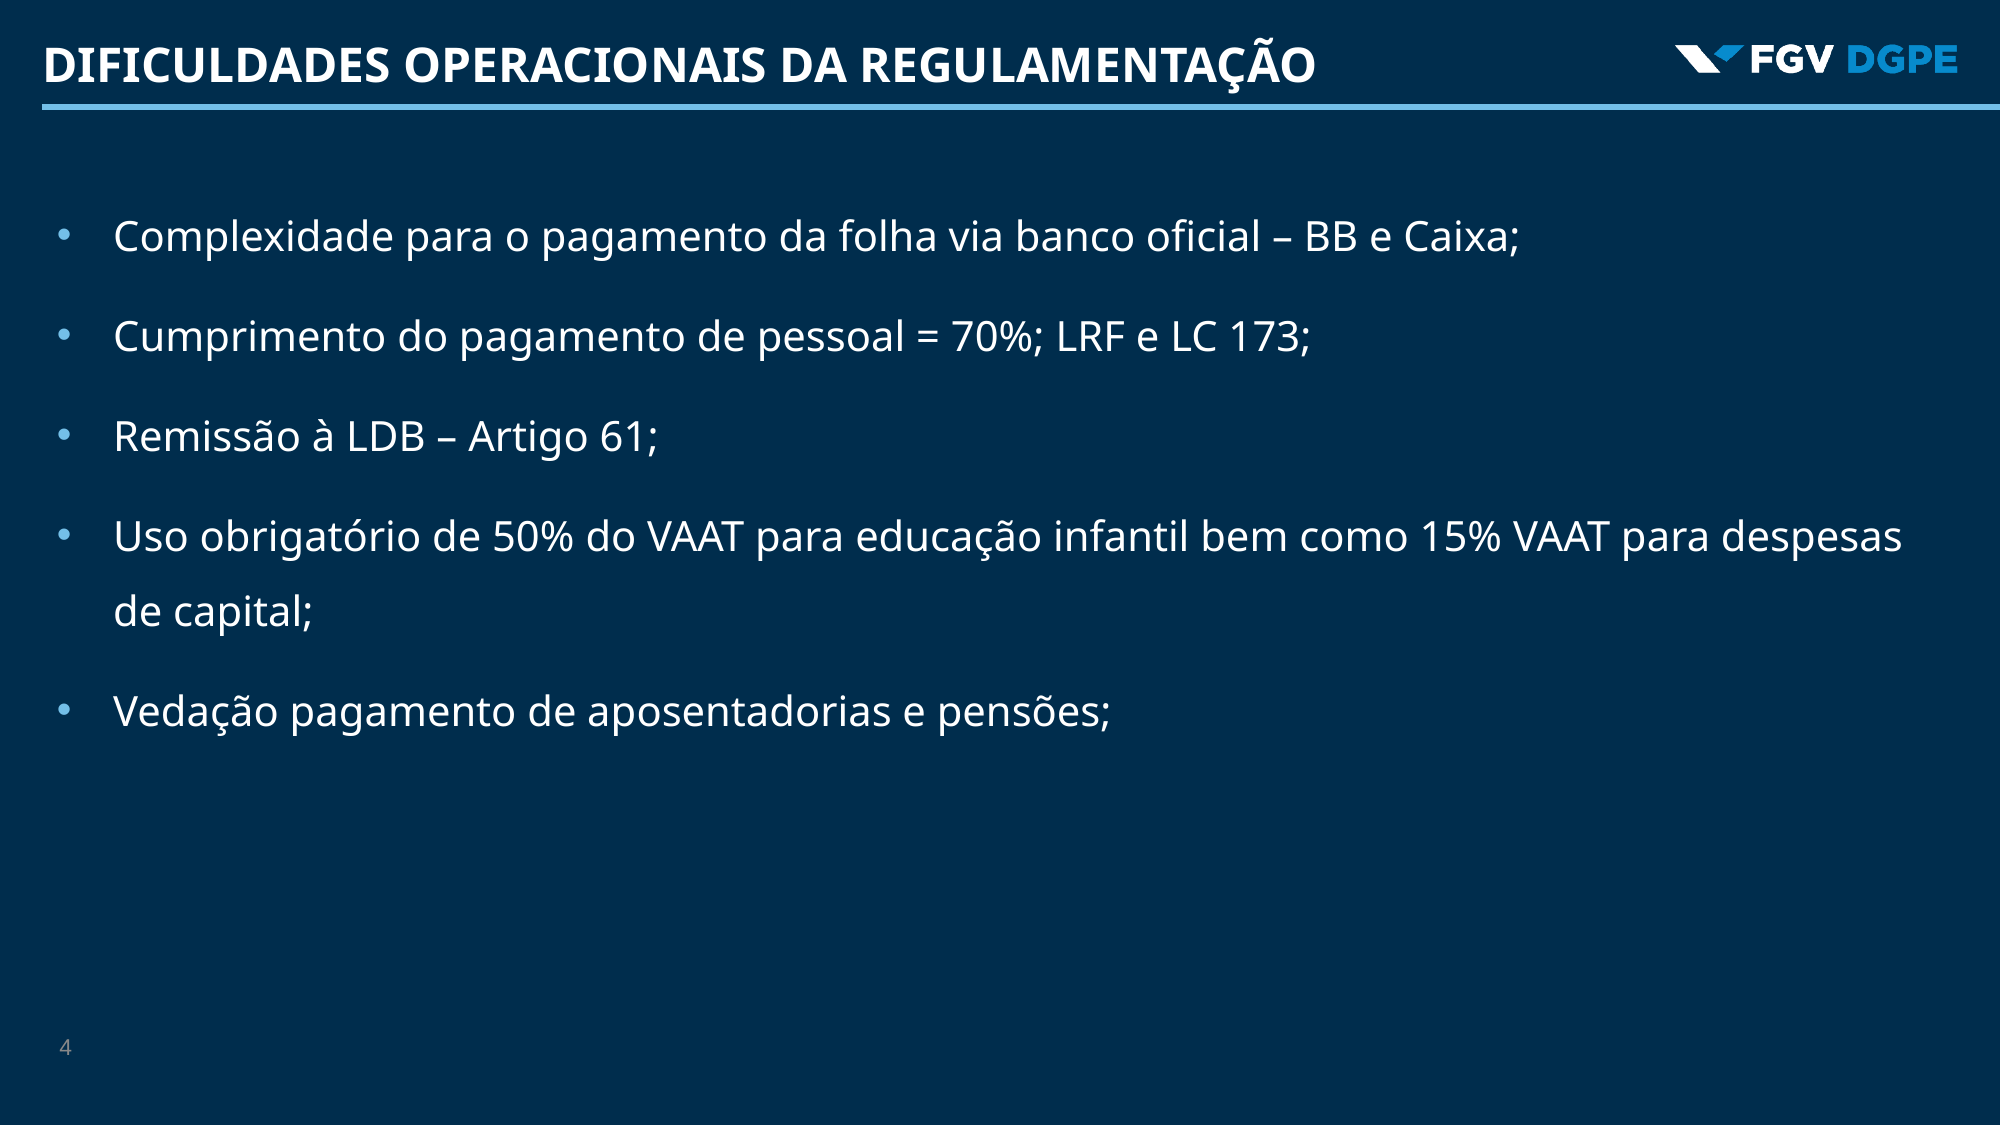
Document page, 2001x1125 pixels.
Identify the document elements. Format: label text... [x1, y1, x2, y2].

text_box 4 [23, 1016, 108, 1077]
text_box Complexidade para o pagamento da folha via banco oficial – BB e Caixa; Cumprimento do pagamento de pessoal = 70%; LRF e LC 173; Remissão à LDB – Artigo 61; Uso obrigatório de 50% do VAAT para educação infantil bem como 15% VAAT para despesas de capital; Vedação pagamento de aposentadorias e pensões; [42, 176, 1958, 742]
text_box DIFICULDADES OPERACIONAIS DA REGULAMENTAÇÃO [42, 34, 1658, 95]
picture [1663, 23, 1973, 95]
